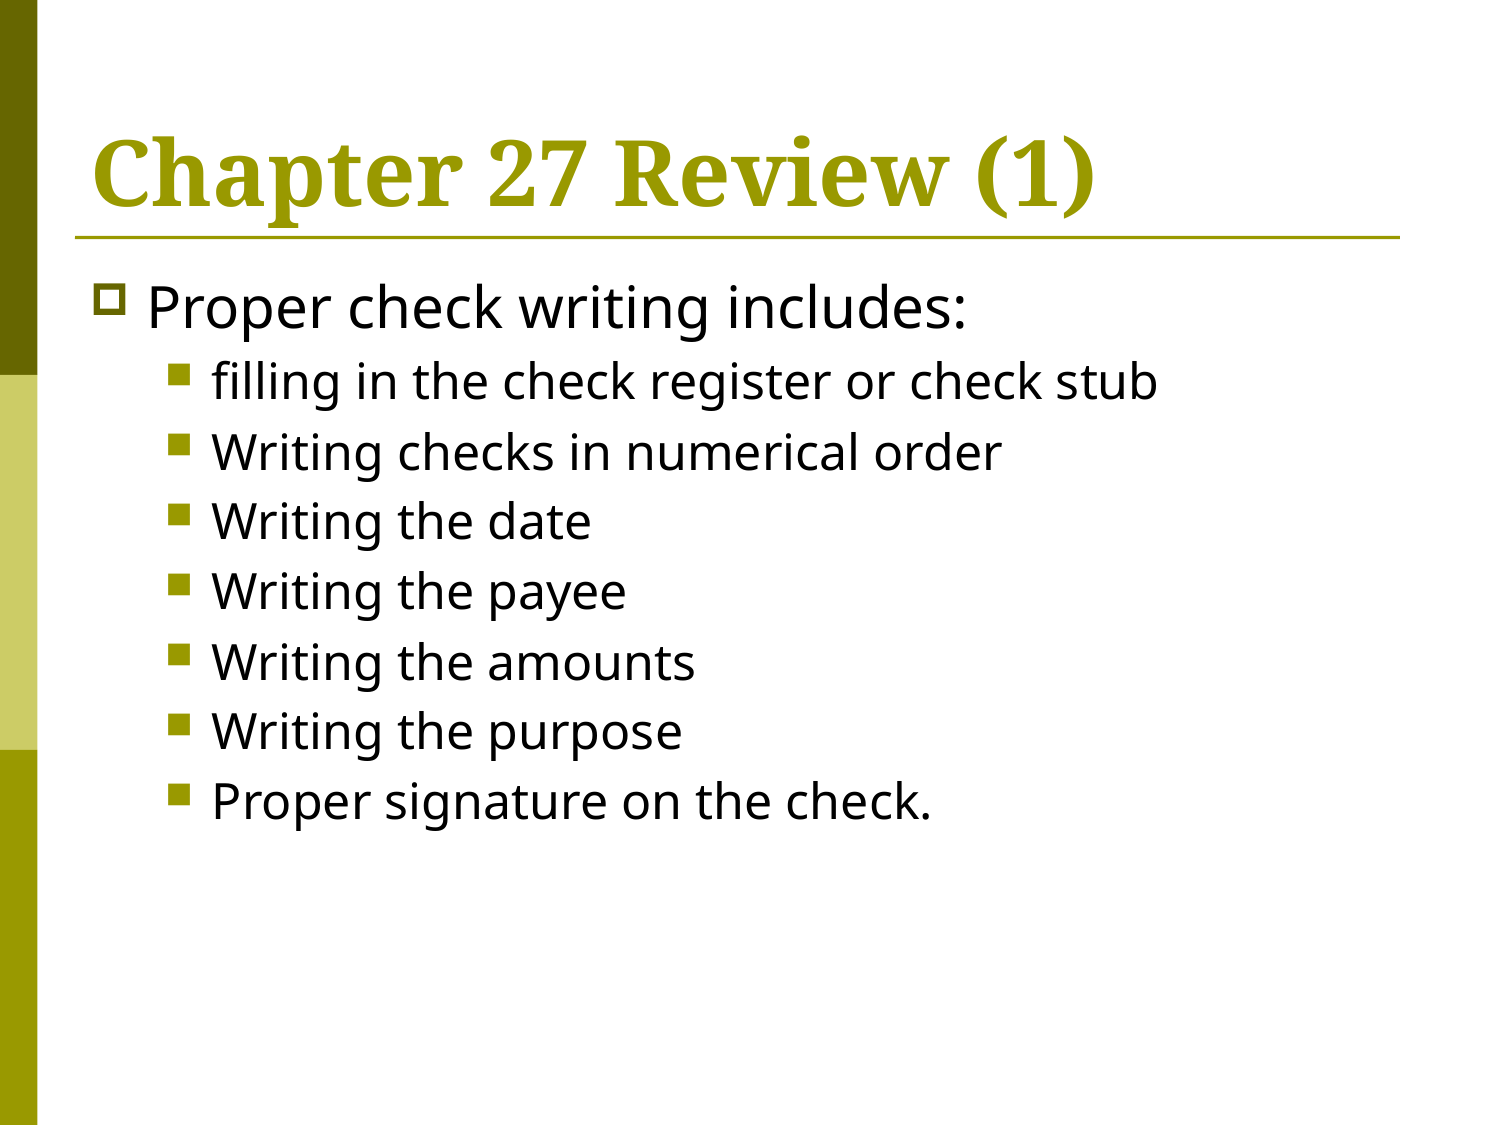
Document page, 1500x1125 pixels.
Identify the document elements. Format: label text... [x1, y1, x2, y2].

title Chapter 27 Review (1) [74, 45, 1426, 233]
list Proper check writing includes: filling in the check register or check stub Writing checks in numerical order Writing the date Writing the payee Writing the amounts Writing the purpose Proper signature on the check. [74, 262, 1426, 1006]
